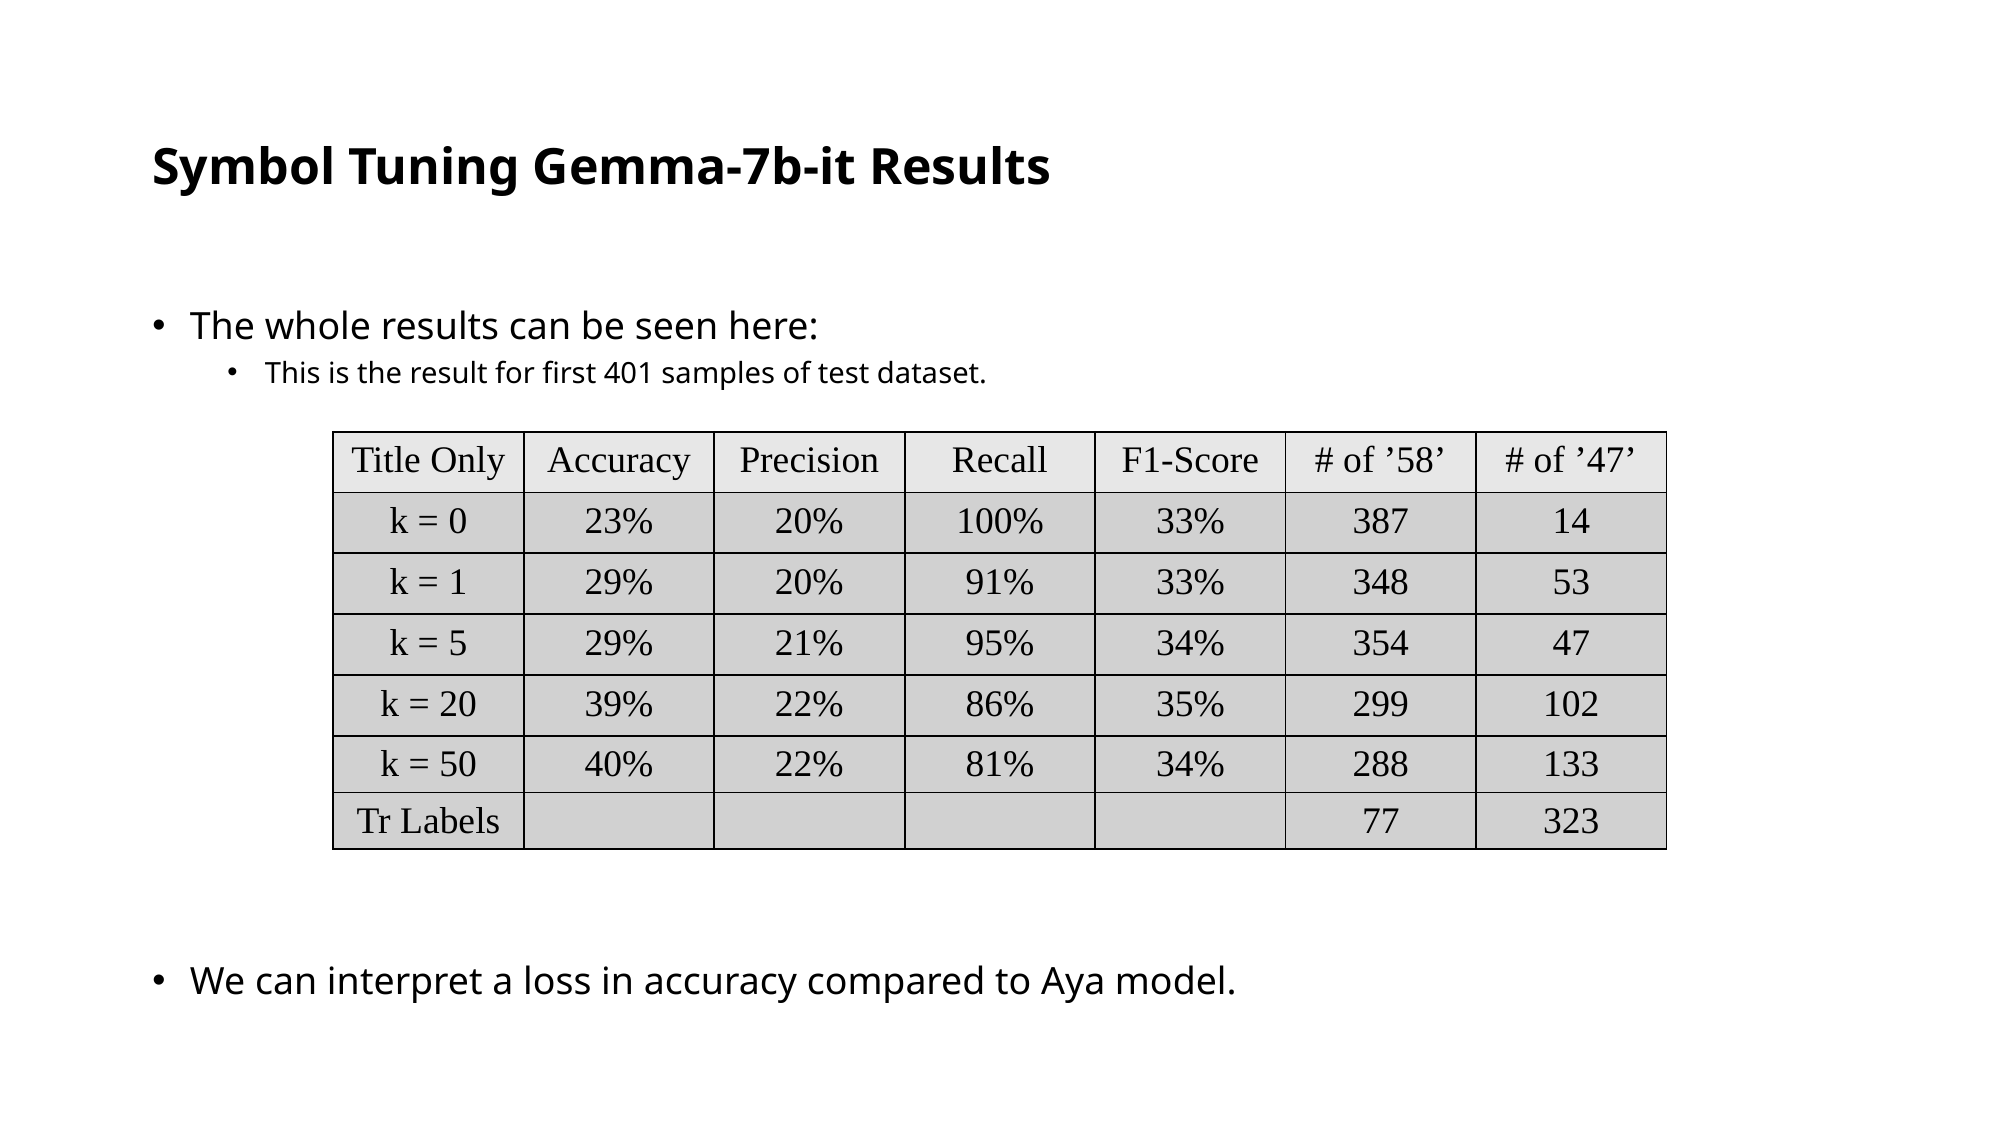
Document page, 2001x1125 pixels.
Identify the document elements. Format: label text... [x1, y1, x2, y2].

table_cell [525, 793, 713, 848]
table_header Precision [715, 433, 904, 492]
table_cell 35% [1096, 676, 1285, 735]
table_cell 33% [1096, 554, 1285, 613]
table_cell 47 [1477, 615, 1666, 674]
table_header # of ’47’ [1477, 433, 1666, 492]
table_cell 102 [1477, 676, 1666, 735]
table_cell 91% [906, 554, 1094, 613]
table_cell 95% [906, 615, 1094, 674]
table_cell k = 50 [334, 737, 523, 792]
table_header Recall [906, 433, 1094, 492]
table_cell 23% [525, 493, 713, 552]
table_header Title Only [334, 433, 523, 492]
table_cell [906, 793, 1094, 848]
table_cell 21% [715, 615, 904, 674]
table_cell 20% [715, 554, 904, 613]
table_header F1-Score [1096, 433, 1285, 492]
table_cell 77 [1286, 793, 1475, 848]
table_cell k = 0 [334, 493, 523, 552]
table_cell [715, 793, 904, 848]
table_cell 387 [1286, 493, 1475, 552]
table_header Accuracy [525, 433, 713, 492]
table_cell 81% [906, 737, 1094, 792]
table_cell 323 [1477, 793, 1666, 848]
table_cell k = 5 [334, 615, 523, 674]
table_cell 53 [1477, 554, 1666, 613]
table_cell 348 [1286, 554, 1475, 613]
table_cell 29% [525, 554, 713, 613]
table_cell 288 [1286, 737, 1475, 792]
table_header # of ’58’ [1286, 433, 1475, 492]
table_cell k = 1 [334, 554, 523, 613]
table_cell 20% [715, 493, 904, 552]
table_cell 29% [525, 615, 713, 674]
table_cell 354 [1286, 615, 1475, 674]
table_cell 39% [525, 676, 713, 735]
table_cell k = 20 [334, 676, 523, 735]
table_cell 33% [1096, 493, 1285, 552]
table_cell 133 [1477, 737, 1666, 792]
table_cell 299 [1286, 676, 1475, 735]
table_cell 34% [1096, 737, 1285, 792]
table_cell 22% [715, 737, 904, 792]
table_cell 86% [906, 676, 1094, 735]
table_cell 40% [525, 737, 713, 792]
table_cell 100% [906, 493, 1094, 552]
table_cell 34% [1096, 615, 1285, 674]
title Symbol Tuning Gemma-7b-it Results [137, 59, 1863, 278]
table_cell 14 [1477, 493, 1666, 552]
list The whole results can be seen here: This is the result for first 401 samples of test dataset. We can interpret a loss in accuracy compared to Aya model. [137, 299, 1863, 1014]
table_cell [1096, 793, 1285, 848]
table_cell Tr Labels [334, 793, 523, 848]
table_cell 22% [715, 676, 904, 735]
